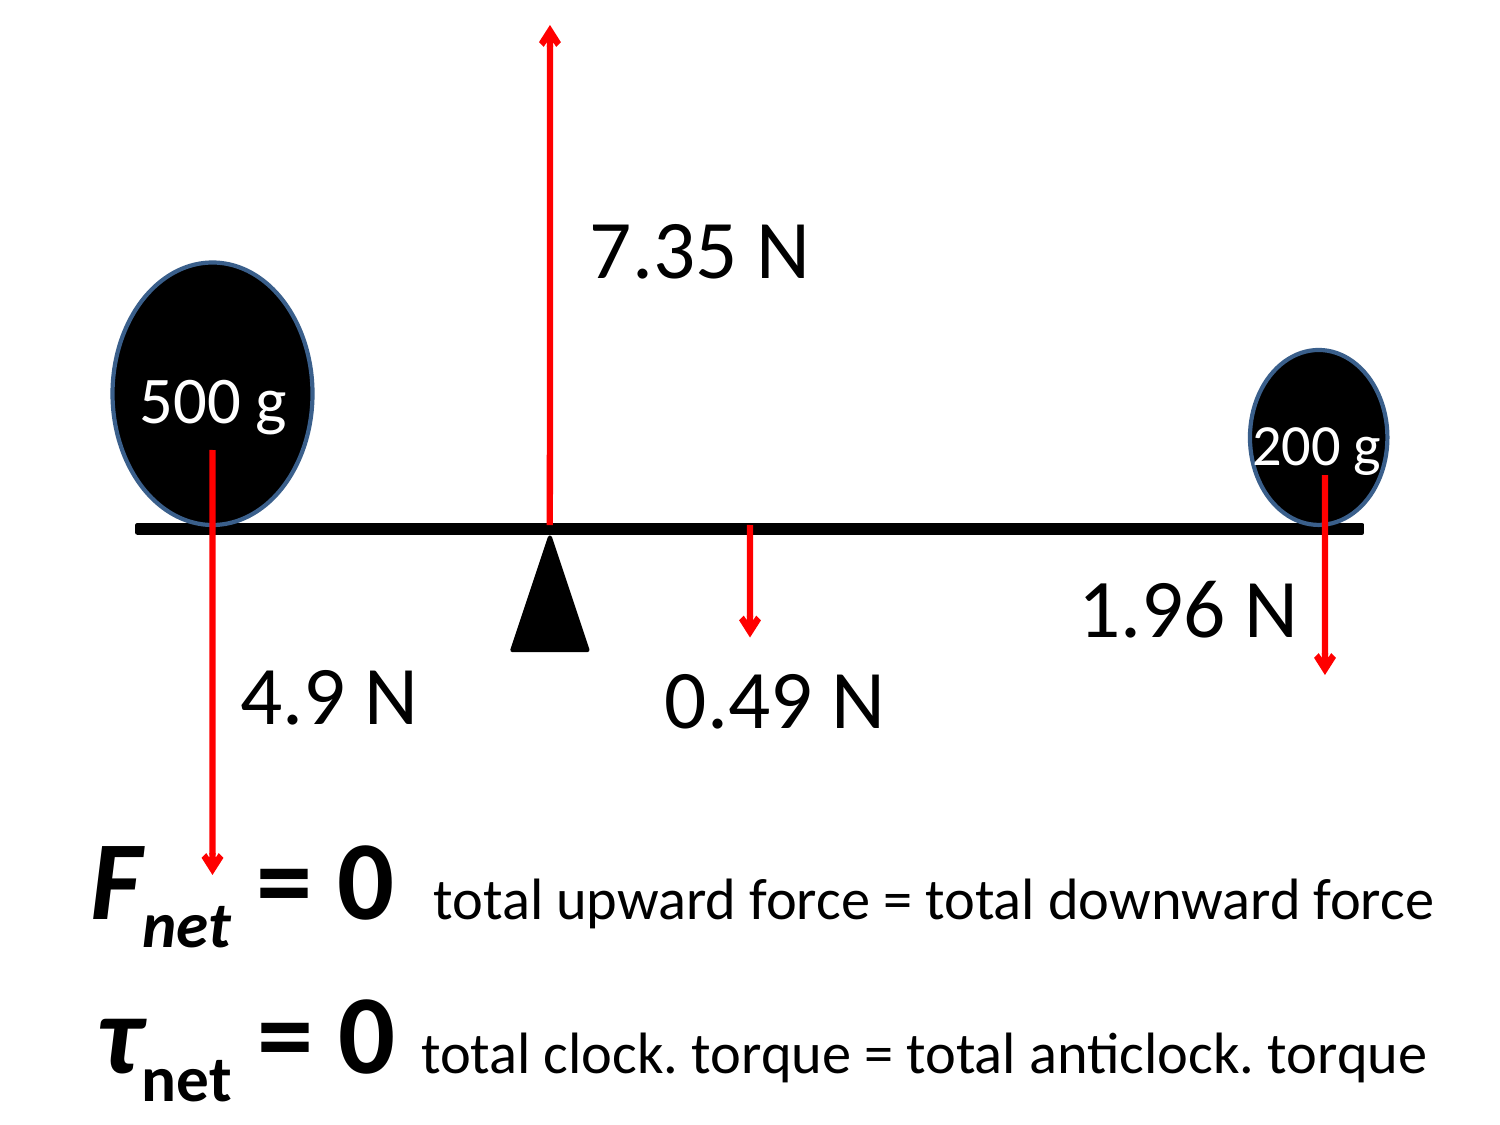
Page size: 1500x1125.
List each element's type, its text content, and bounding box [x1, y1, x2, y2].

text_box Fnet = 0 total upward force = total downward force τnet = 0 total clock. torque = total anticlock. torque [62, 799, 1463, 1122]
text_box 7.35 N [574, 187, 1188, 303]
text_box [1254, 347, 1383, 399]
text_box 0.49 N [649, 637, 1263, 753]
text_box [510, 535, 590, 653]
text_box 1.96 N [1063, 546, 1314, 662]
text_box 4.9 N [226, 633, 434, 749]
text_box [1329, 523, 1364, 535]
text_box [216, 523, 1321, 535]
text_box [1258, 485, 1321, 528]
text_box [110, 260, 309, 528]
text_box 500 g [125, 349, 325, 445]
text_box [135, 523, 209, 535]
text_box [1329, 485, 1379, 527]
text_box 200 g [1237, 399, 1463, 485]
